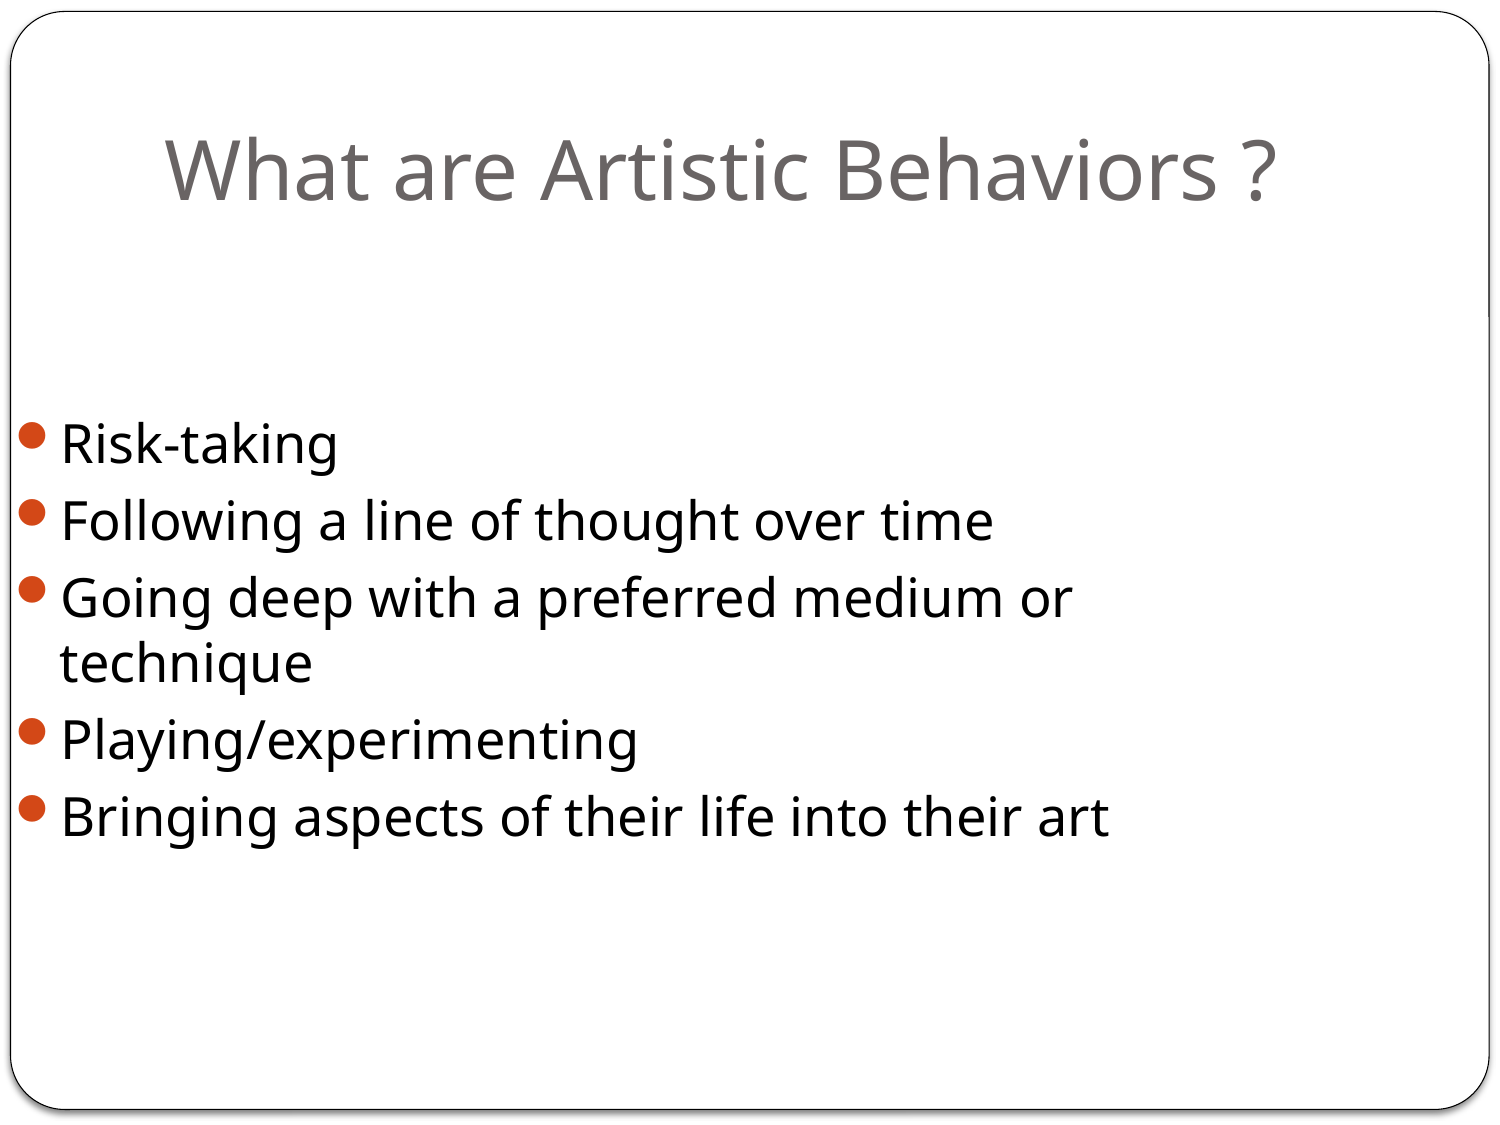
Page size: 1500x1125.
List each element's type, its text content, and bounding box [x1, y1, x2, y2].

title What are Artistic Behaviors ? [150, 45, 1425, 233]
list Risk-taking Following a line of thought over time Going deep with a preferred medium or technique Playing/experimenting Bringing aspects of their life into their art [0, 401, 1235, 1005]
